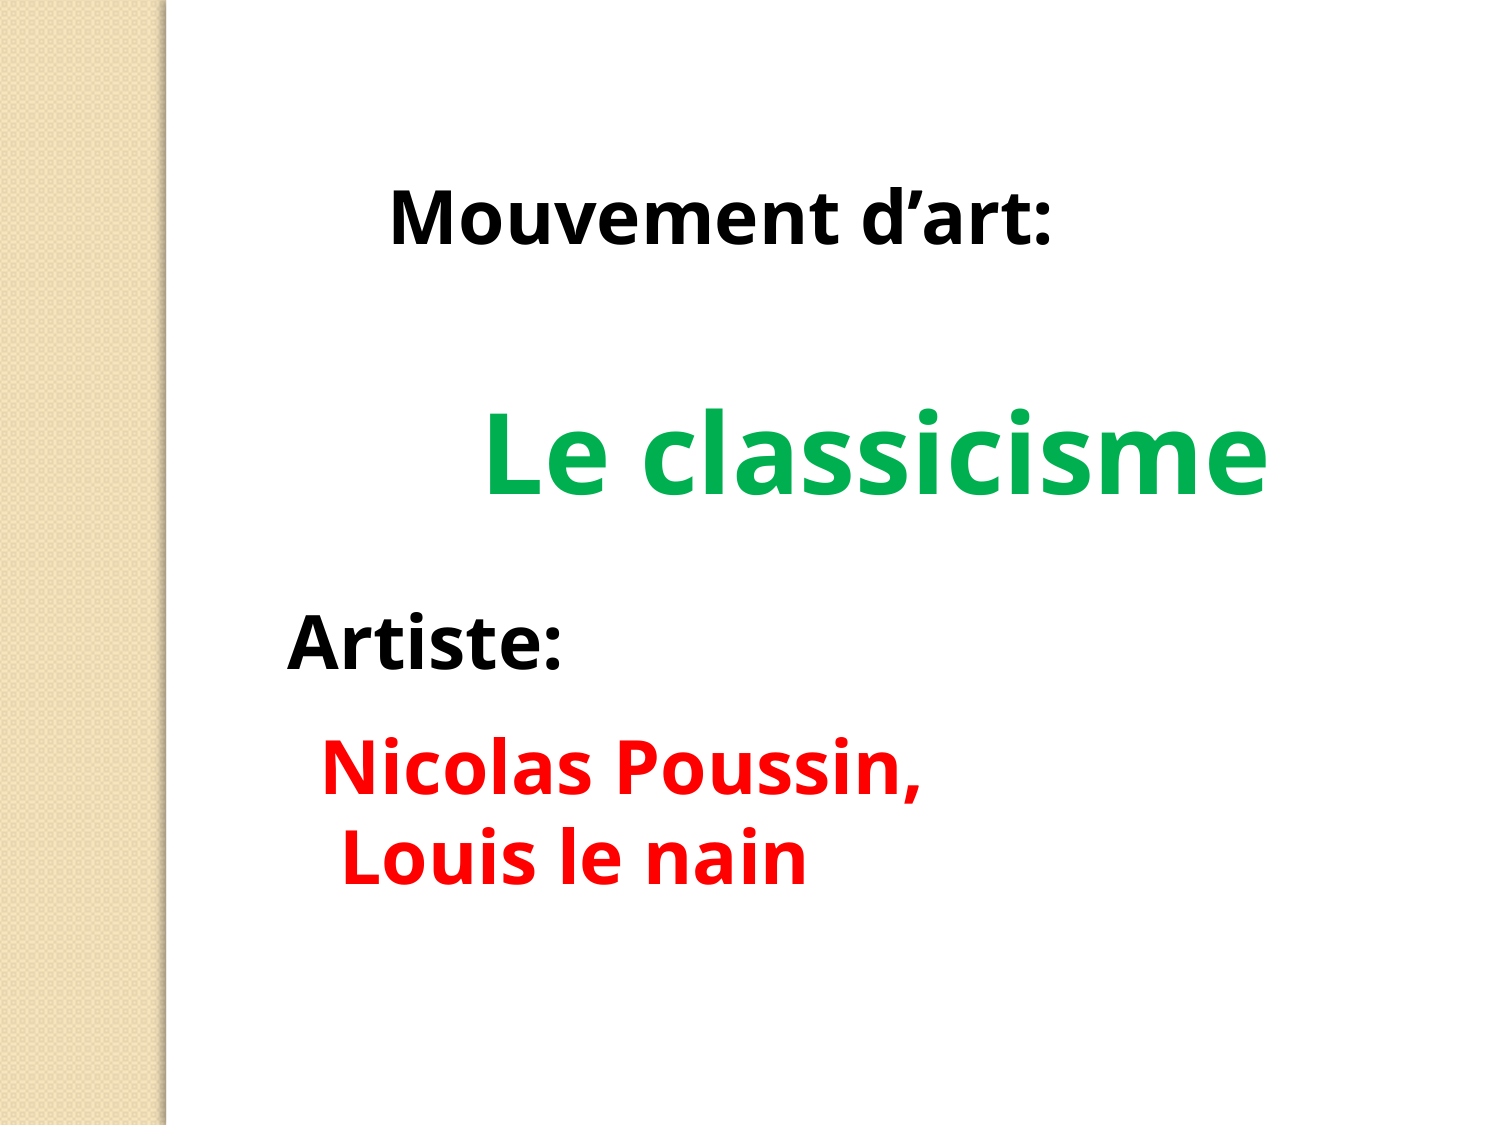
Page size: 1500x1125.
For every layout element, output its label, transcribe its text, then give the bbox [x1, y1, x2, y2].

text_box Le classicisme [466, 374, 1286, 525]
text_box Mouvement d’art: [373, 162, 1070, 268]
text_box Nicolas Poussin, Louis le nain [305, 712, 940, 908]
text_box Artiste: [272, 587, 579, 693]
